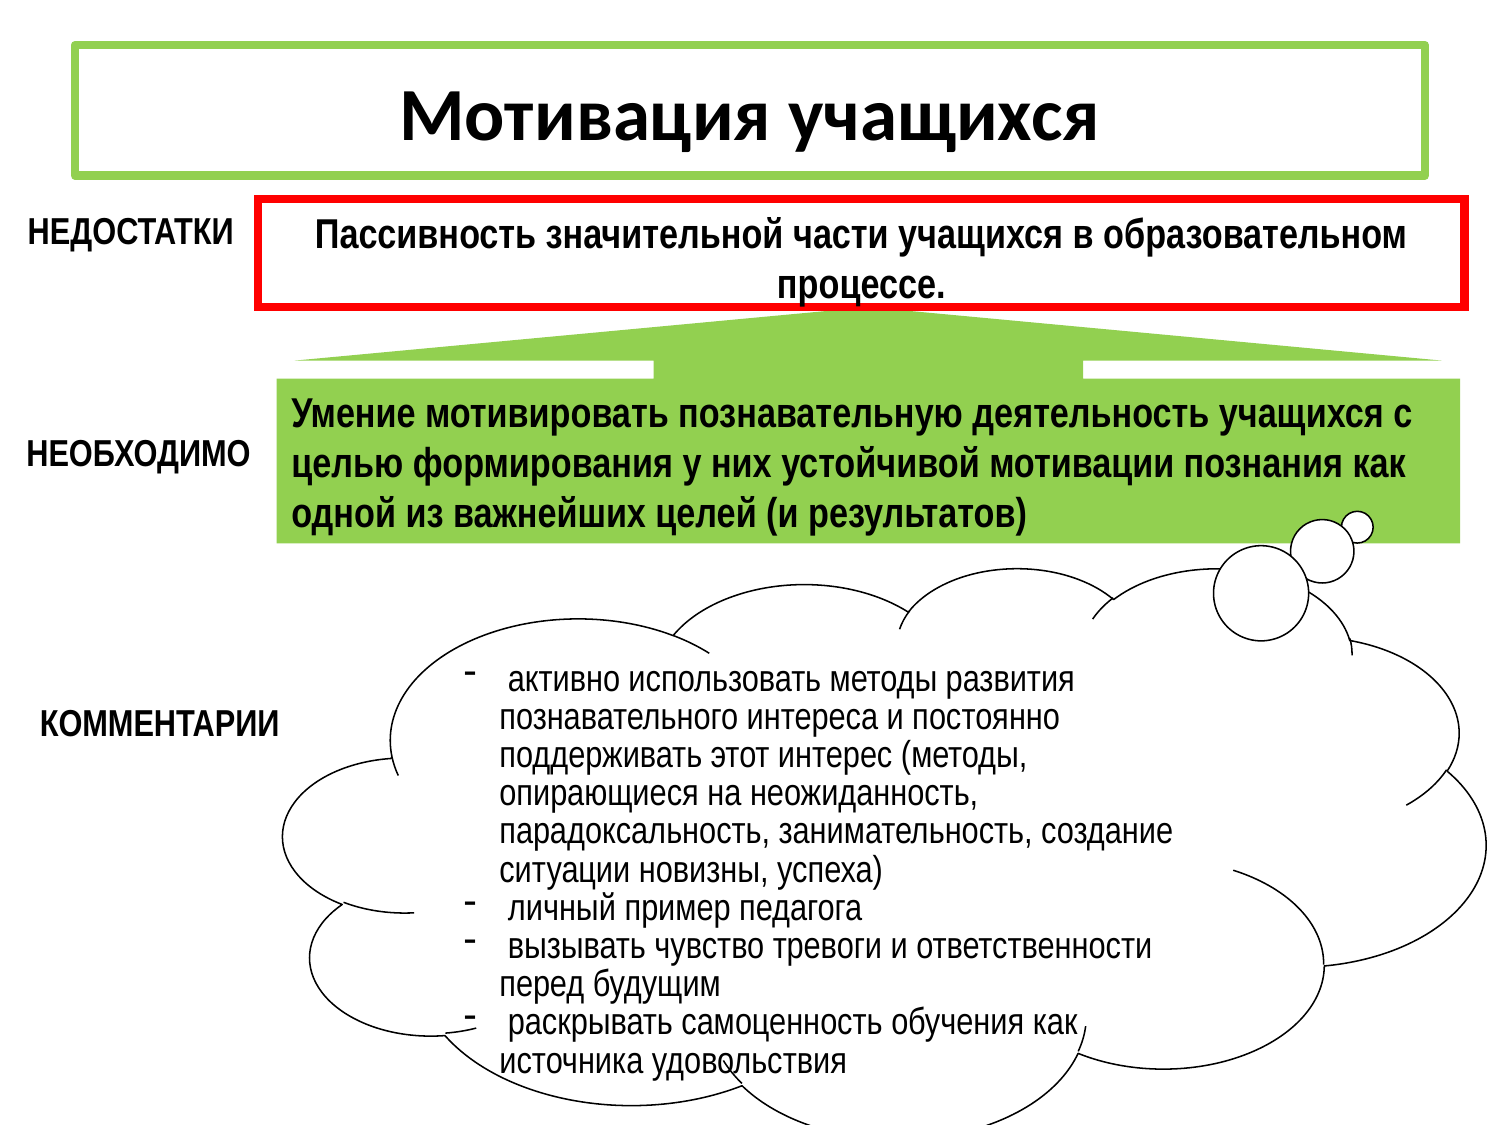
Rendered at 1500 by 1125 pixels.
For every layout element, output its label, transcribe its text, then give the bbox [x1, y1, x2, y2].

text_box Умение мотивировать познавательную деятельность учащихся с целью формирования у них устойчивой мотивации познания как одной из важнейших целей (и результатов) [276, 307, 1461, 544]
text_box активно использовать методы развития познавательного интереса и постоянно поддерживать этот интерес (методы, опирающиеся на неожиданность, парадоксальность, занимательность, создание ситуации новизны, успеха) личный пример педагога вызывать чувство тревоги и ответственности перед будущим раскрывать самоценность обучения как источника удовольствия [282, 511, 1487, 1125]
text_box Пассивность значительной части учащихся в образовательном процессе. [257, 199, 1465, 307]
text_box КОММЕНТАРИИ [24, 691, 297, 752]
text_box НЕДОСТАТКИ [12, 199, 254, 259]
text_box НЕОБХОДИМО [11, 421, 268, 482]
text_box Мотивация учащихся [75, 45, 1425, 176]
